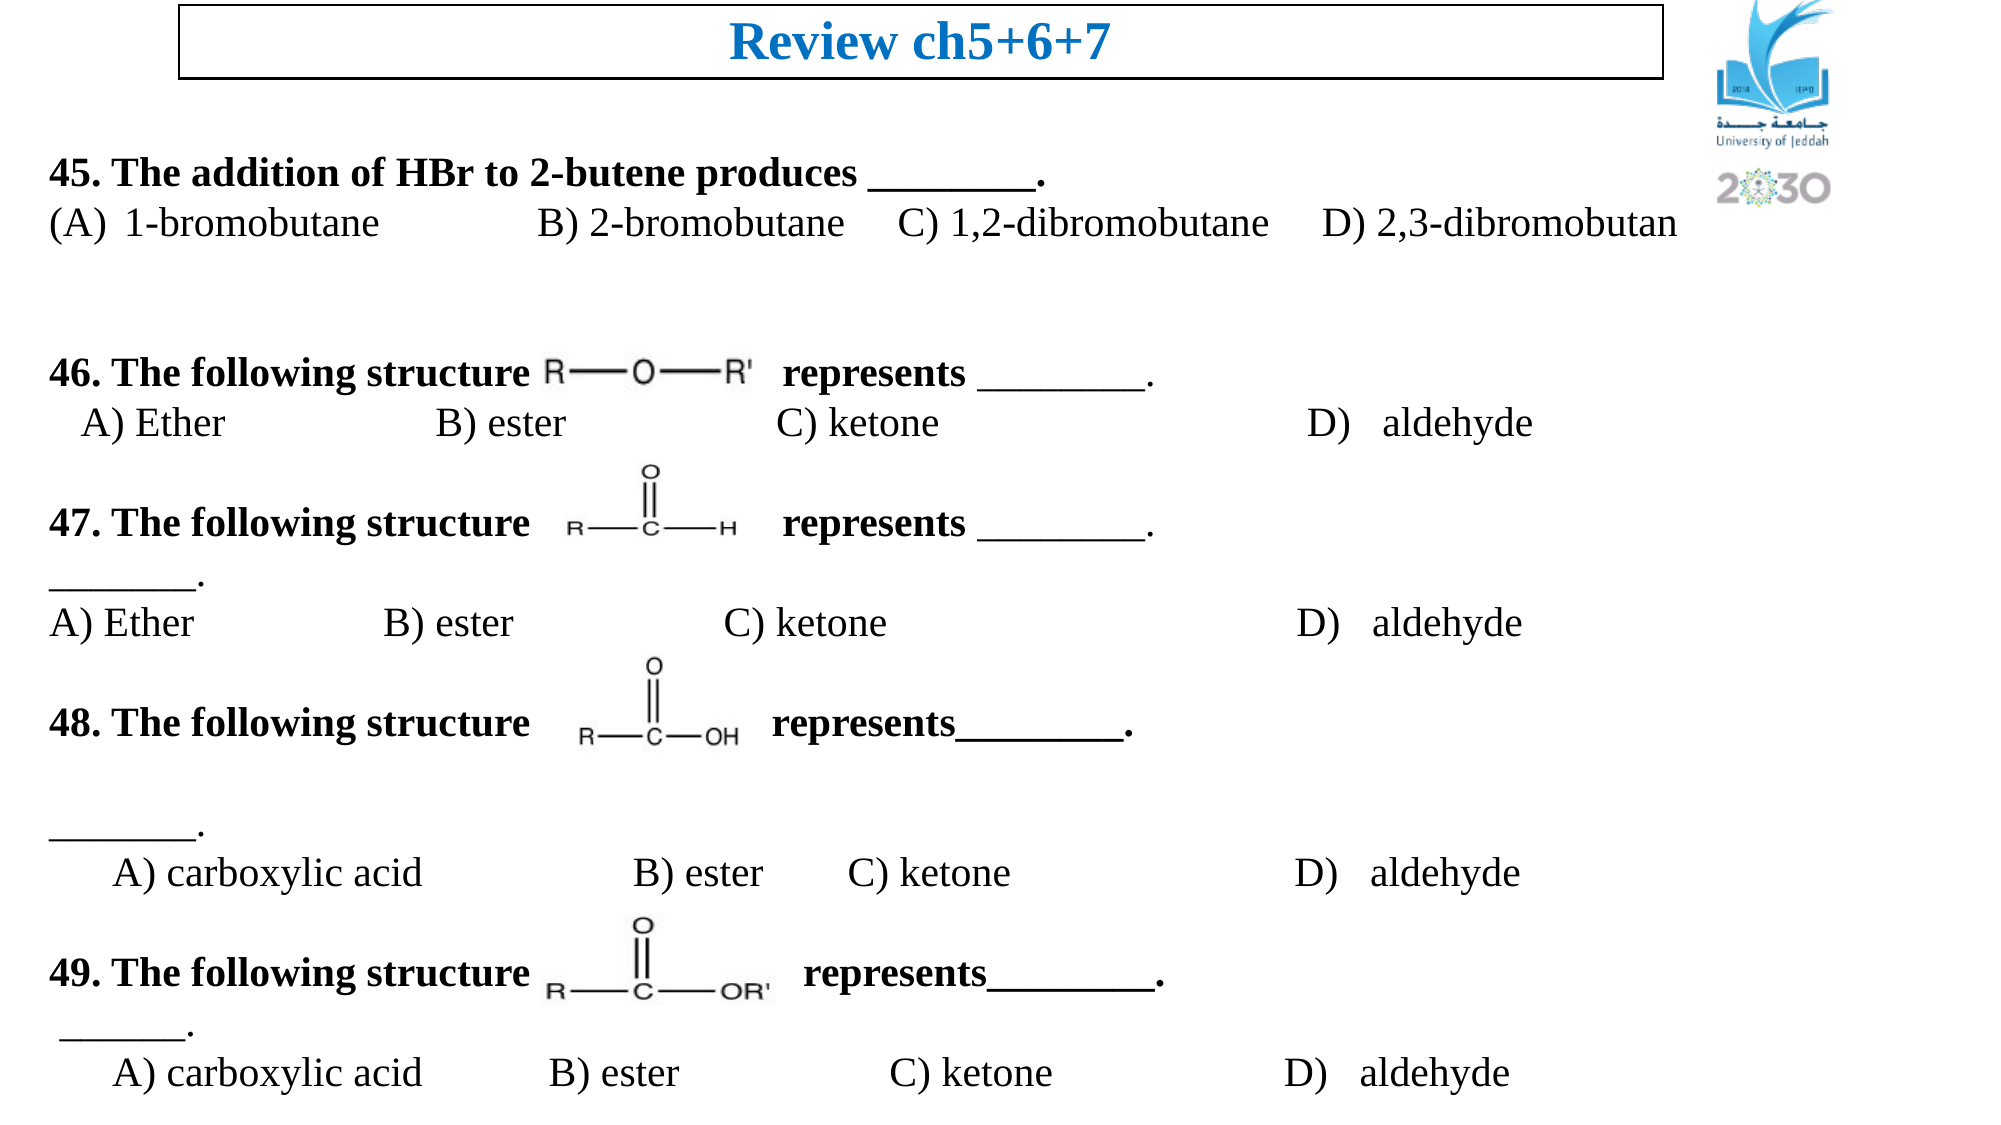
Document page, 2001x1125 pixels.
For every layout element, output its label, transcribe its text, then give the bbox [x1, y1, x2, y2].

text_box Review ch5+6+7 [178, 4, 1664, 80]
picture [540, 351, 762, 393]
picture [540, 913, 785, 1009]
text_box 45. The addition of HBr to 2-butene produces ________. 1-bromobutane B) 2-bromobutane C) 1,2-dibromobutane D) 2,3-dibromobutan 46. The following structure represents ________. A) Ether B) ester C) ketone D) aldehyde 47. The following structure represents ________. _______. A) Ether B) ester C) ketone D) aldehyde 48. The following structure represents________. _______. A) carboxylic acid B) ester C) ketone D) aldehyde 49. The following structure represents________. ______. A) carboxylic acid B) ester C) ketone D) aldehyde [34, 137, 1695, 1125]
picture [577, 654, 739, 754]
picture [1697, 0, 1851, 213]
picture [563, 462, 739, 537]
